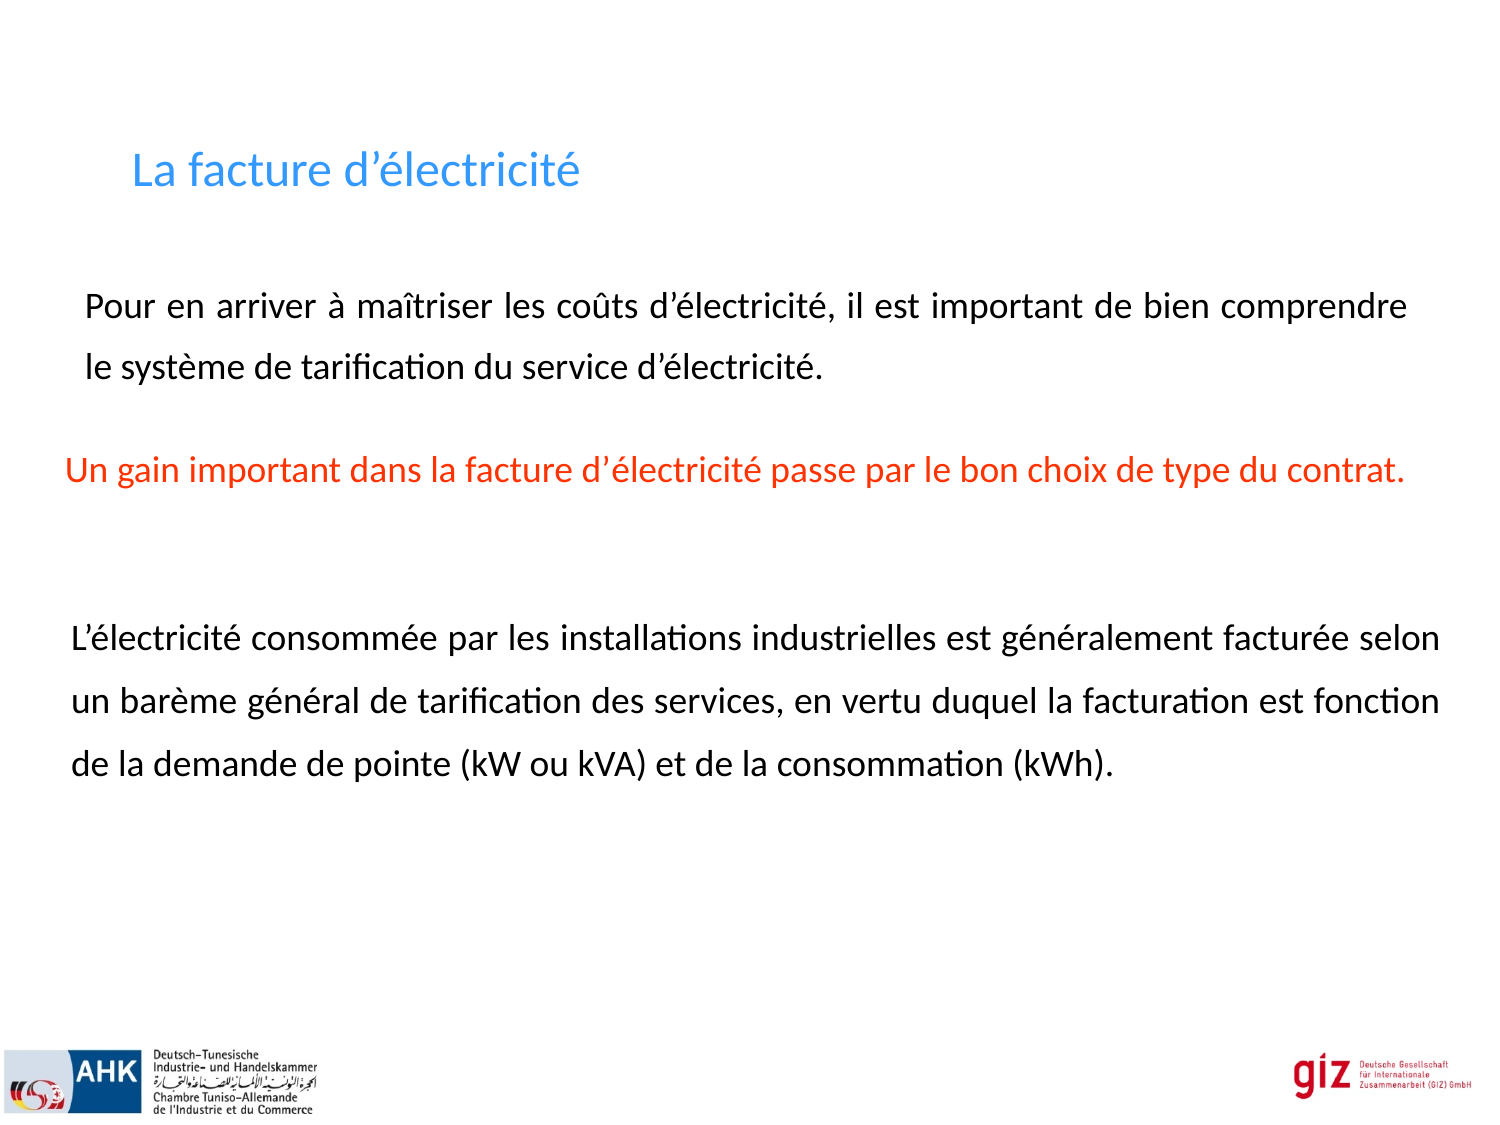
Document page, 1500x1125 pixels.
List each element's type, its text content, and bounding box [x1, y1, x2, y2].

text_box Un gain important dans la facture d’électricité passe par le bon choix de type du contrat. [50, 424, 1442, 500]
text_box L’électricité consommée par les installations industrielles est généralement facturée selon un barème général de tarification des services, en vertu duquel la facturation est fonction de la demande de pointe (kW ou kVA) et de la consommation (kWh). [56, 587, 1457, 791]
text_box La facture d’électricité [117, 128, 786, 204]
picture [3, 1049, 317, 1114]
picture [1275, 1031, 1500, 1125]
text_box Pour en arriver à maîtriser les coûts d’électricité, il est important de bien comprendre le système de tarification du service d’électricité. [70, 257, 1425, 394]
